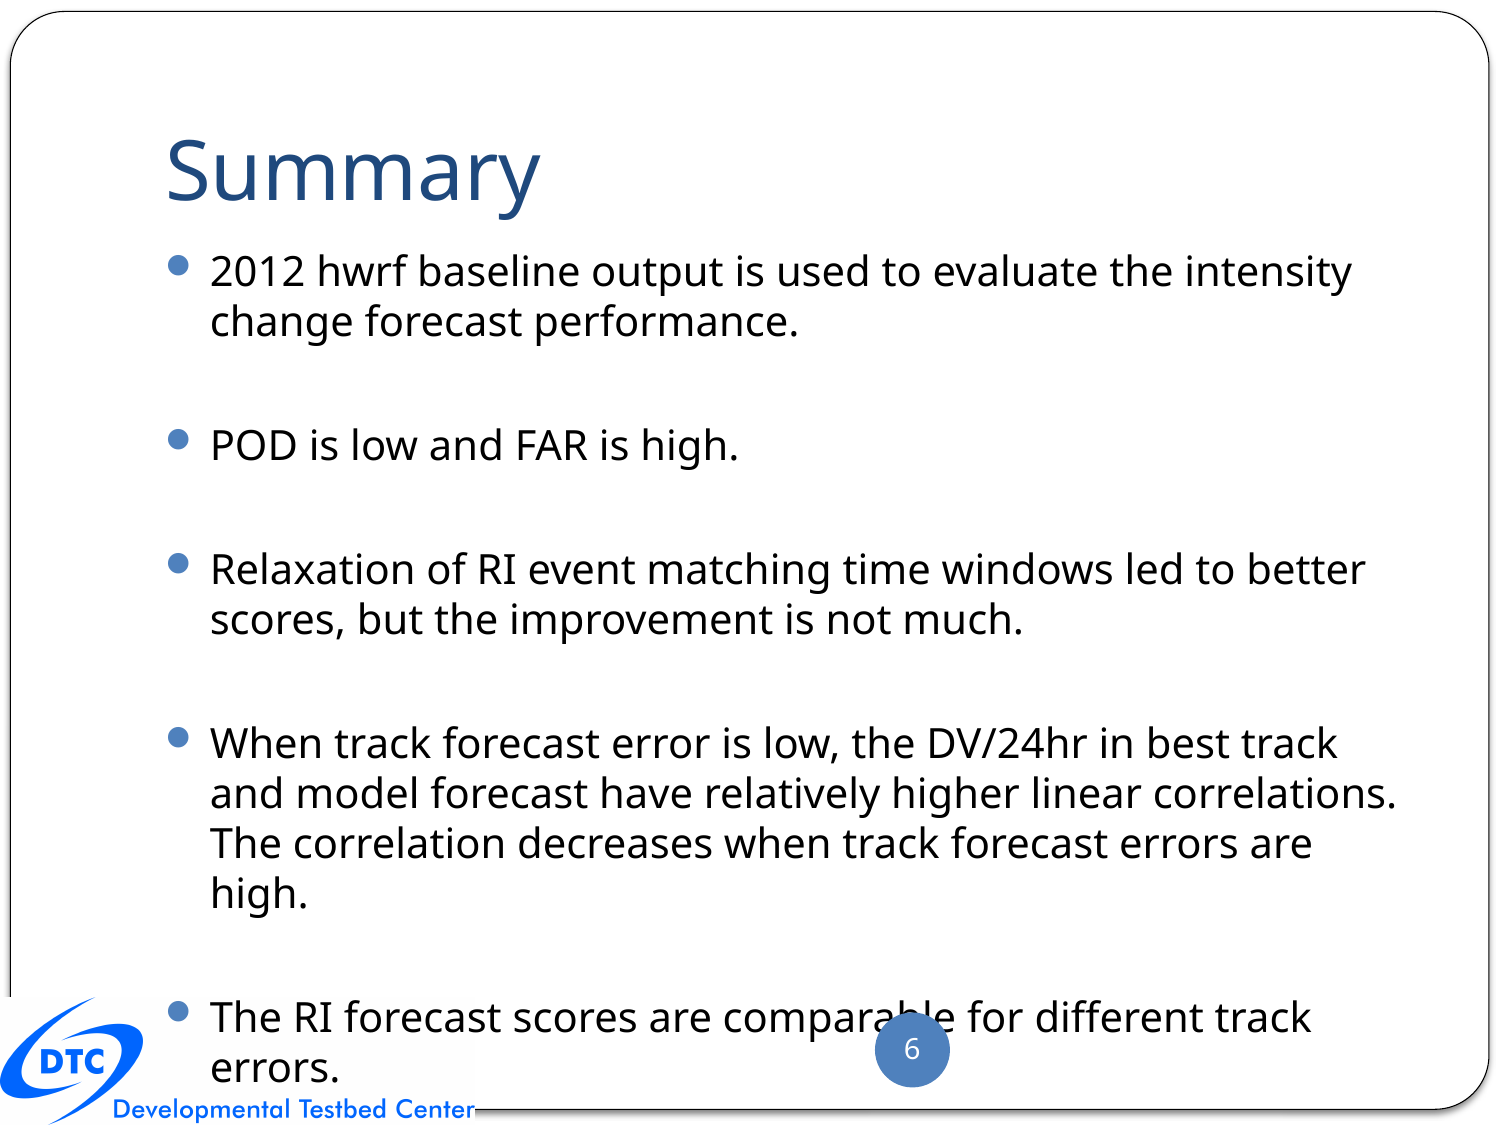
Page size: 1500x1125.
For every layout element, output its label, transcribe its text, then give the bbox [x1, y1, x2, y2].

picture [0, 997, 475, 1125]
slide_number 6 [874, 1012, 950, 1088]
title Summary [149, 44, 1426, 233]
list 2012 hwrf baseline output is used to evaluate the intensity change forecast performance. POD is low and FAR is high. Relaxation of RI event matching time windows led to better scores, but the improvement is not much. When track forecast error is low, the DV/24hr in best track and model forecast have relatively higher linear correlations. The correlation decreases when track forecast errors are high. The RI forecast scores are comparable for different track errors. [149, 237, 1426, 988]
